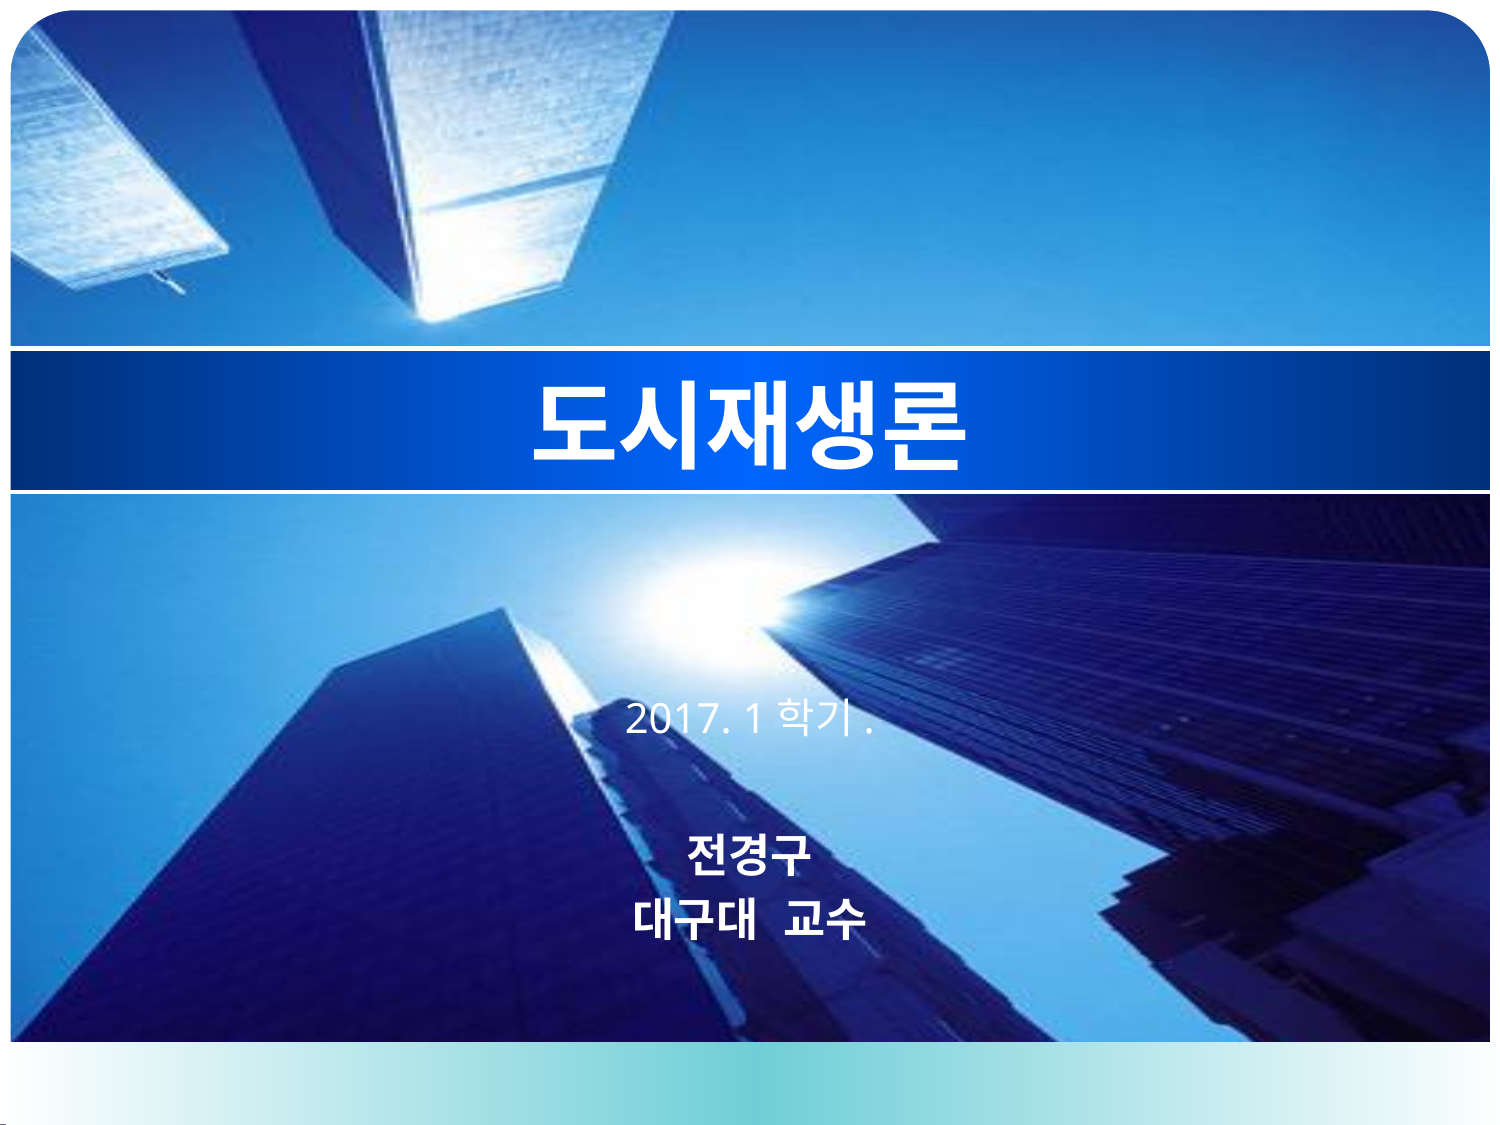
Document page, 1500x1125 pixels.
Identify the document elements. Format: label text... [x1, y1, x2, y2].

picture [11, 891, 1490, 1042]
text_box [5, 1042, 1500, 1125]
picture [11, 11, 1490, 346]
picture [11, 750, 1490, 819]
text_box 2017. 1학기. [0, 684, 1500, 750]
text_box 전경구 대구대 교수 [0, 819, 1500, 891]
title 도시재생론 [0, 358, 1500, 493]
picture [11, 494, 1490, 684]
